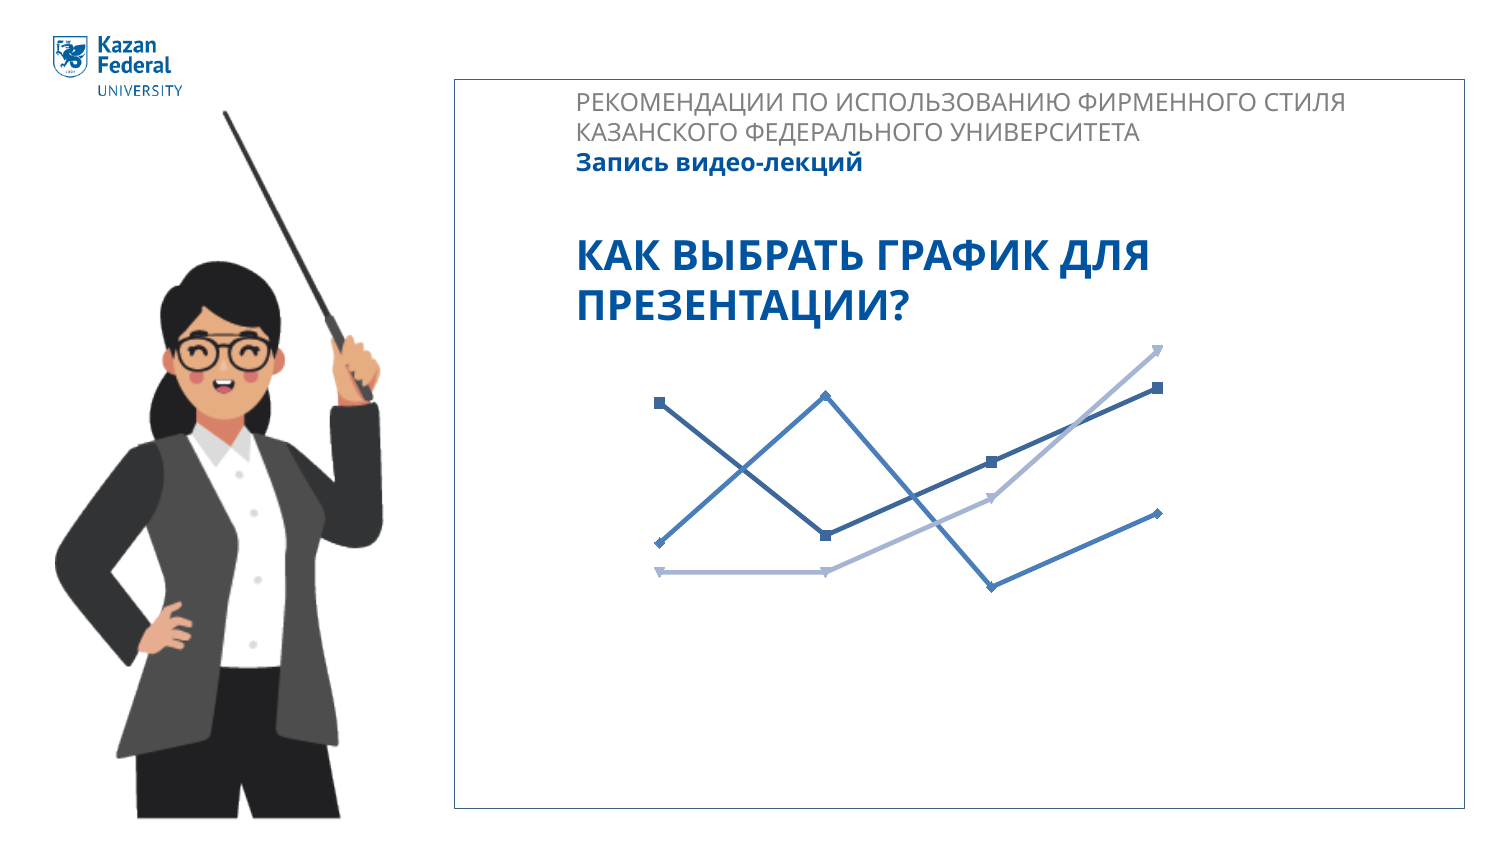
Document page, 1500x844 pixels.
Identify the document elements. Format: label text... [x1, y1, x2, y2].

text_box [453, 77, 1466, 810]
picture [55, 109, 455, 844]
text_box КАК ВЫБРАТЬ ГРАФИК ДЛЯ ПРЕЗЕНТАЦИИ? [560, 220, 1403, 336]
text_box РЕКОМЕНДАЦИИ ПО ИСПОЛЬЗОВАНИЮ ФИРМЕННОГО СТИЛЯ КАЗАНСКОГО ФЕДЕРАЛЬНОГО УНИВЕРСИТЕТА Запись видео-лекций [560, 79, 1465, 184]
chart [562, 268, 1255, 730]
picture [52, 36, 182, 97]
